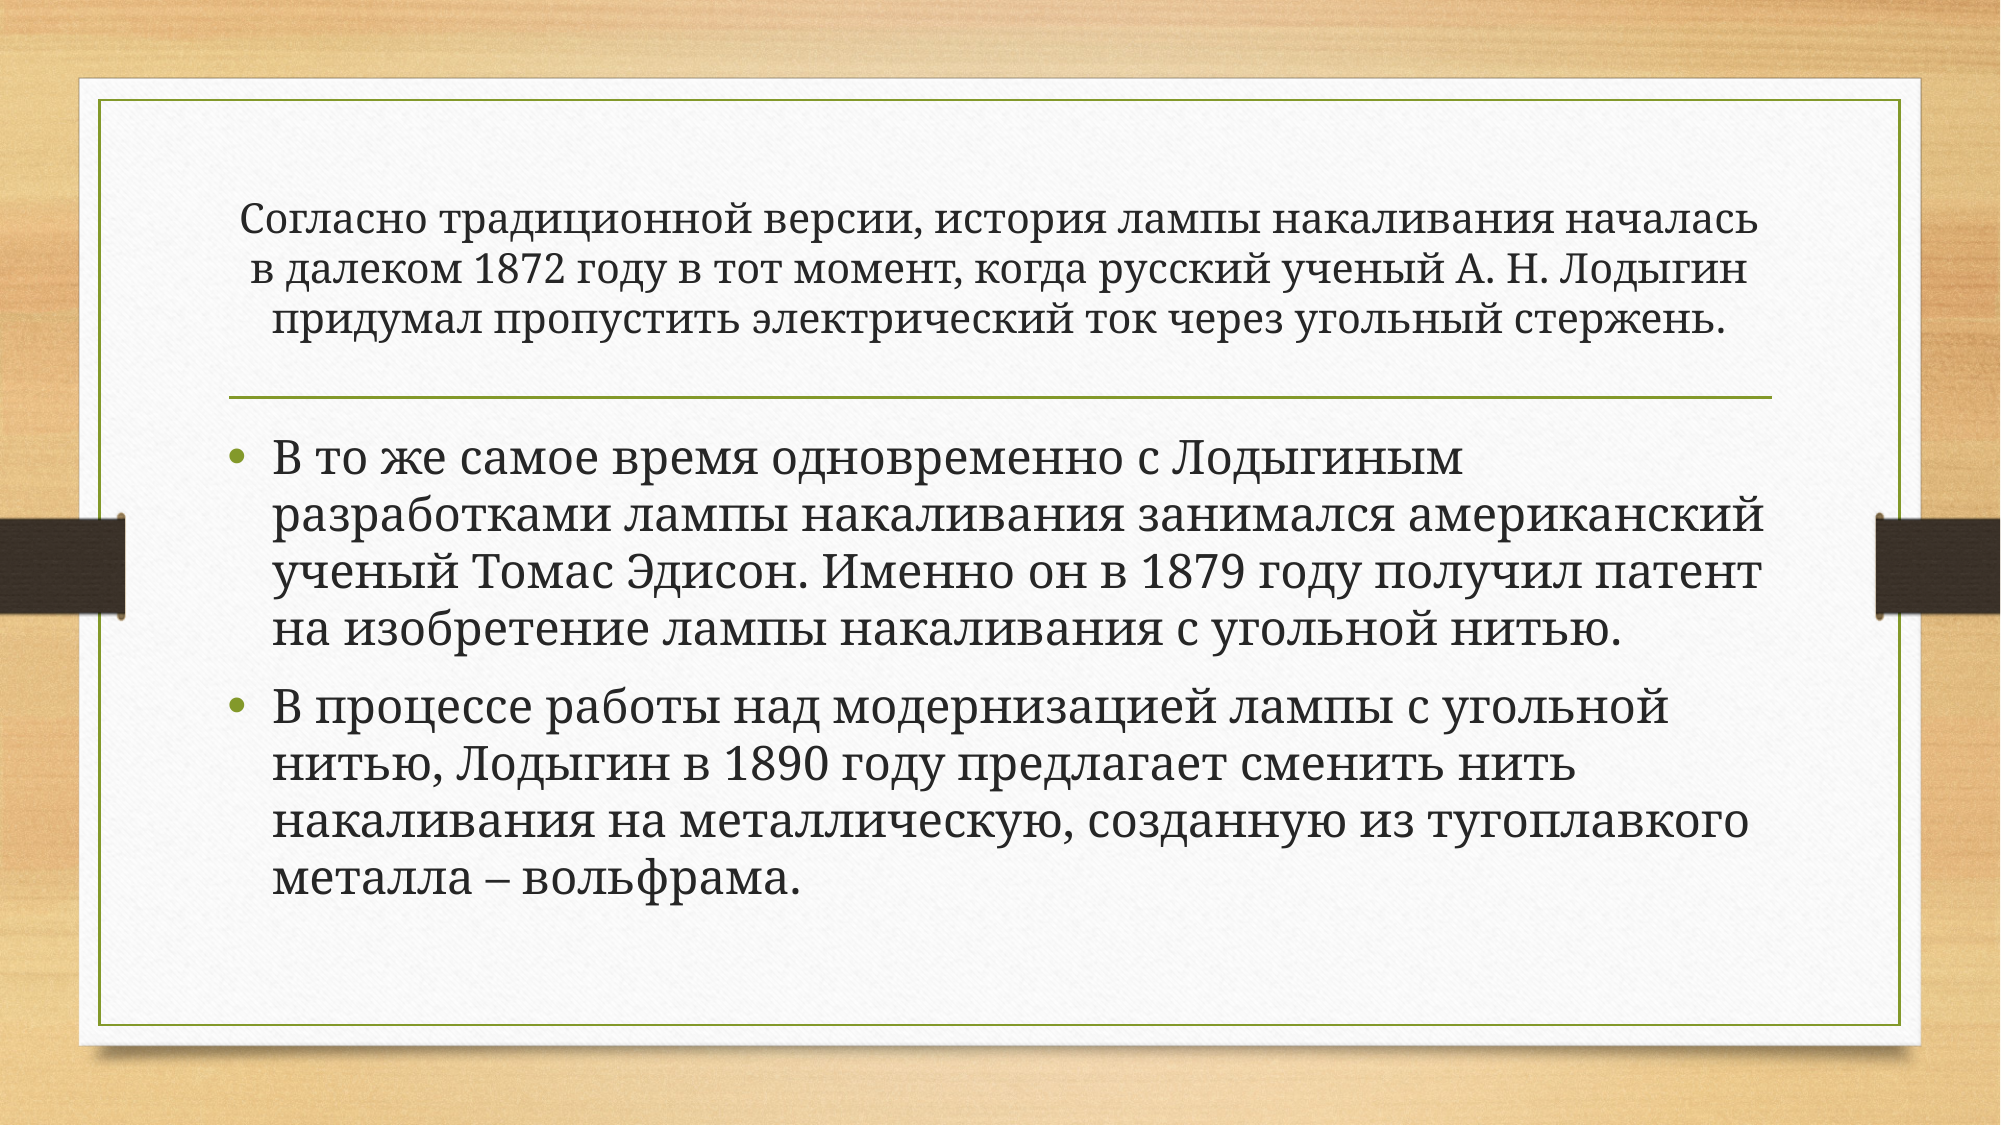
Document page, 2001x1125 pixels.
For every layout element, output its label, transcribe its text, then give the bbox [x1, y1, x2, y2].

title Согласно традиционной версии, история лампы накаливания началась в далеком 1872 году в тот момент, когда русский ученый А. Н. Лодыгин придумал пропустить электрический ток через угольный стержень. [212, 161, 1788, 373]
list В то же самое время одновременно с Лодыгиным разработками лампы накаливания занимался американский ученый Томас Эдисон. Именно он в 1879 году получил патент на изобретение лампы накаливания с угольной нитью. В процессе работы над модернизацией лампы с угольной нитью, Лодыгин в 1890 году предлагает сменить нить накаливания на металлическую, созданную из тугоплавкого металла – вольфрама. [212, 419, 1788, 964]
picture [0, 0, 2001, 1125]
